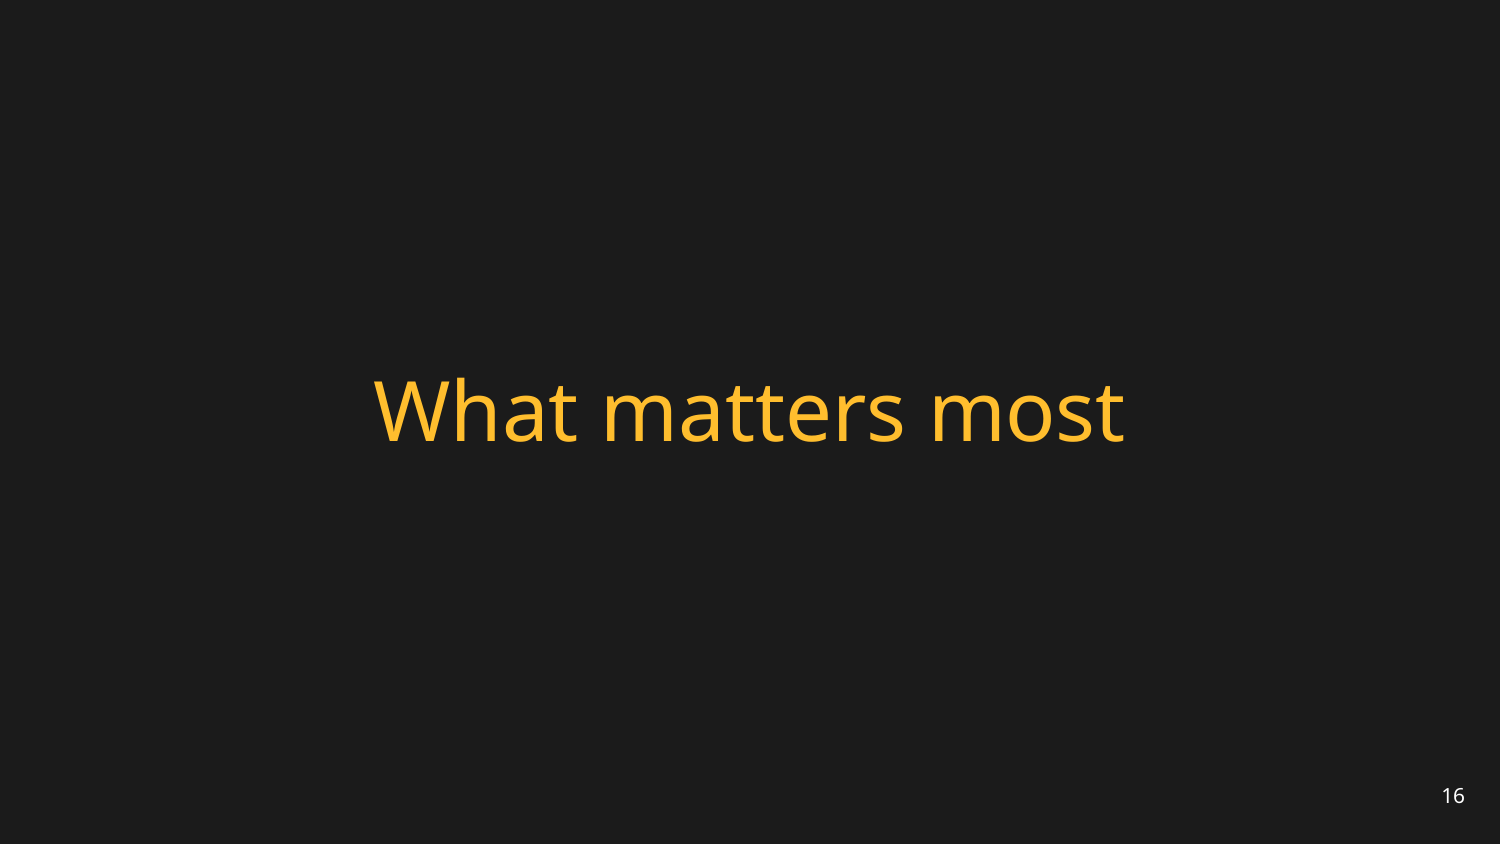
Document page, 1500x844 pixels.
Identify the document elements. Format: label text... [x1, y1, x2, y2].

title What matters most [51, 72, 1449, 753]
slide_number 16 [1389, 764, 1480, 830]
